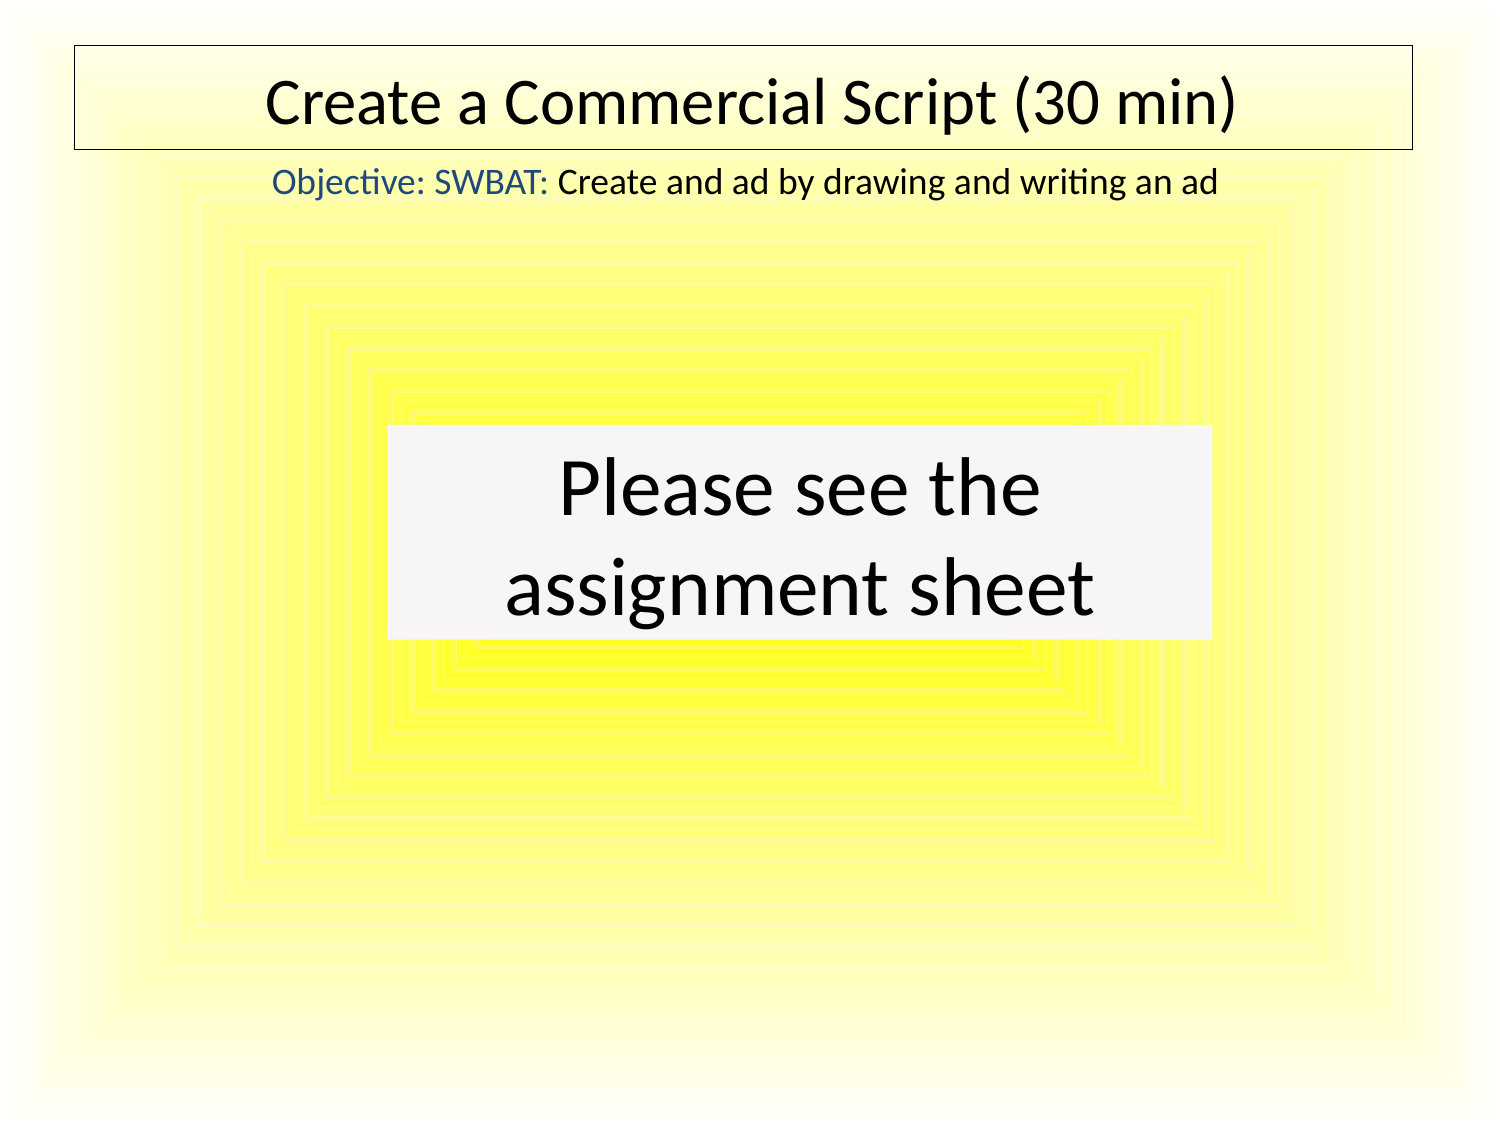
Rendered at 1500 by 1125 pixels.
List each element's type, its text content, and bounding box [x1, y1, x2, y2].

text_box Create a Commercial Script (30 min) [74, 45, 1413, 150]
text_box Objective: SWBAT: Create and ad by drawing and writing an ad [75, 149, 1417, 210]
text_box Please see the assignment sheet [387, 424, 1213, 640]
